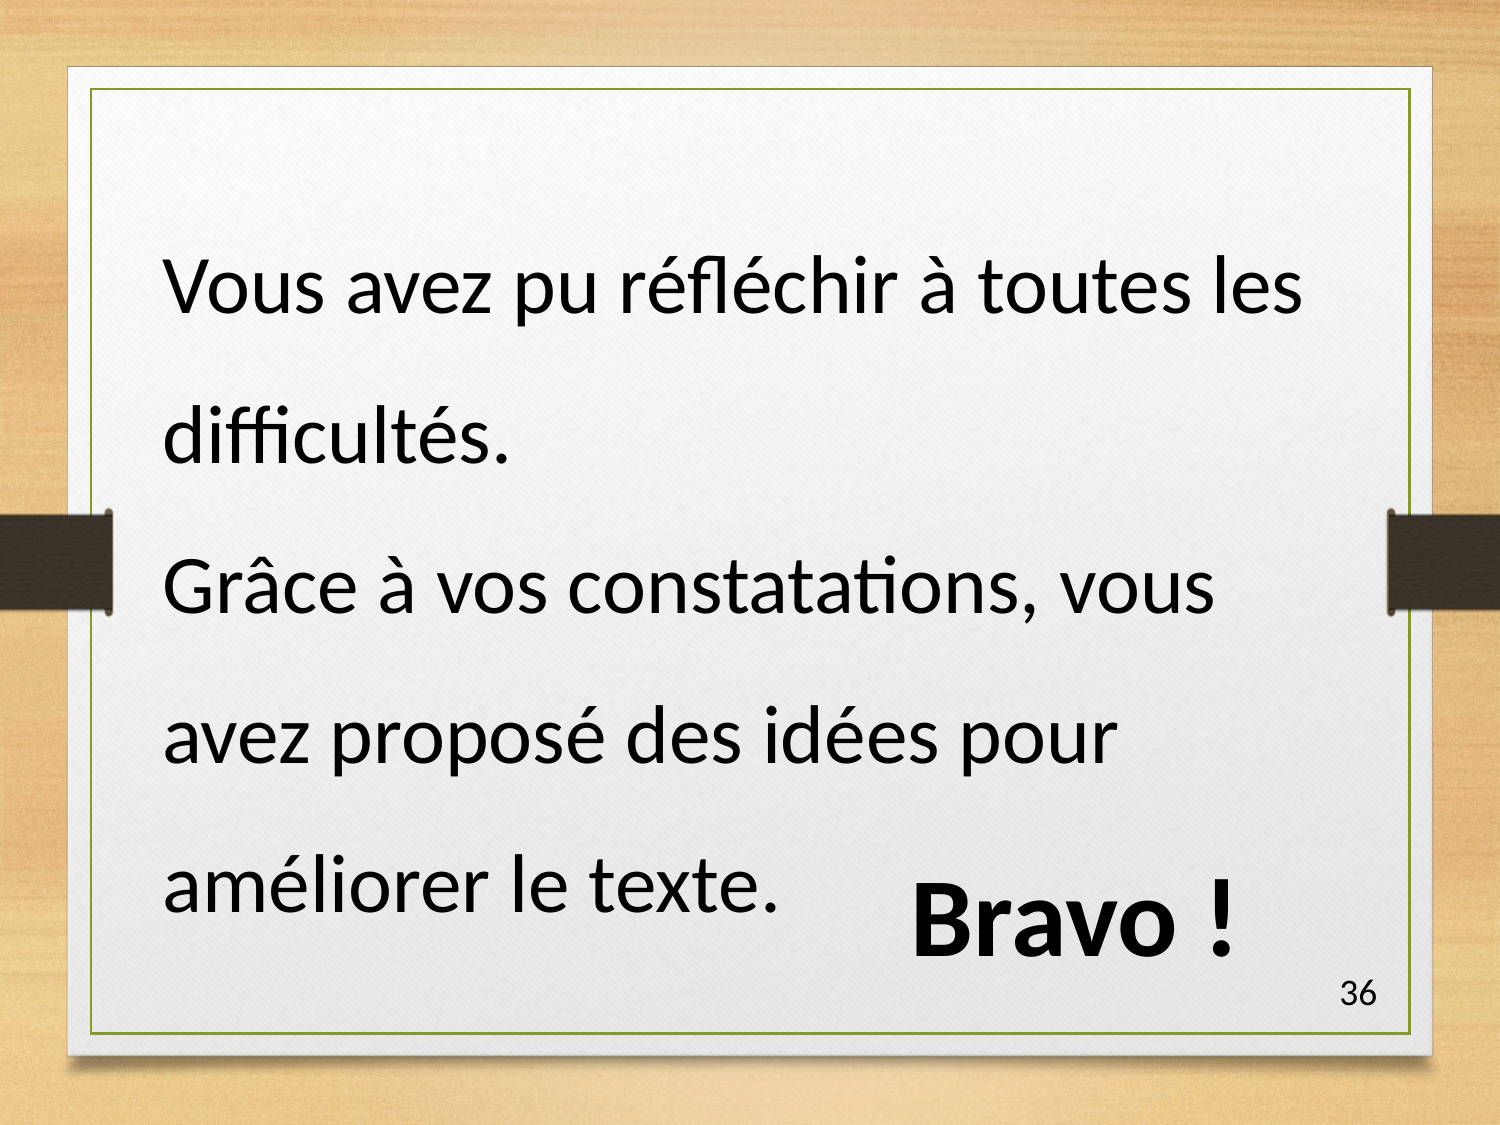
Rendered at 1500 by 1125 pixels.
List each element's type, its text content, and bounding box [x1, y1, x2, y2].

list Vous avez pu réfléchir à toutes les difficultés. Grâce à vos constatations, vous avez proposé des idées pour améliorer le texte. [147, 172, 1353, 961]
text_box Bravo ! [895, 836, 1325, 987]
text_box 36 [1324, 960, 1399, 1020]
picture [0, 0, 1500, 1125]
